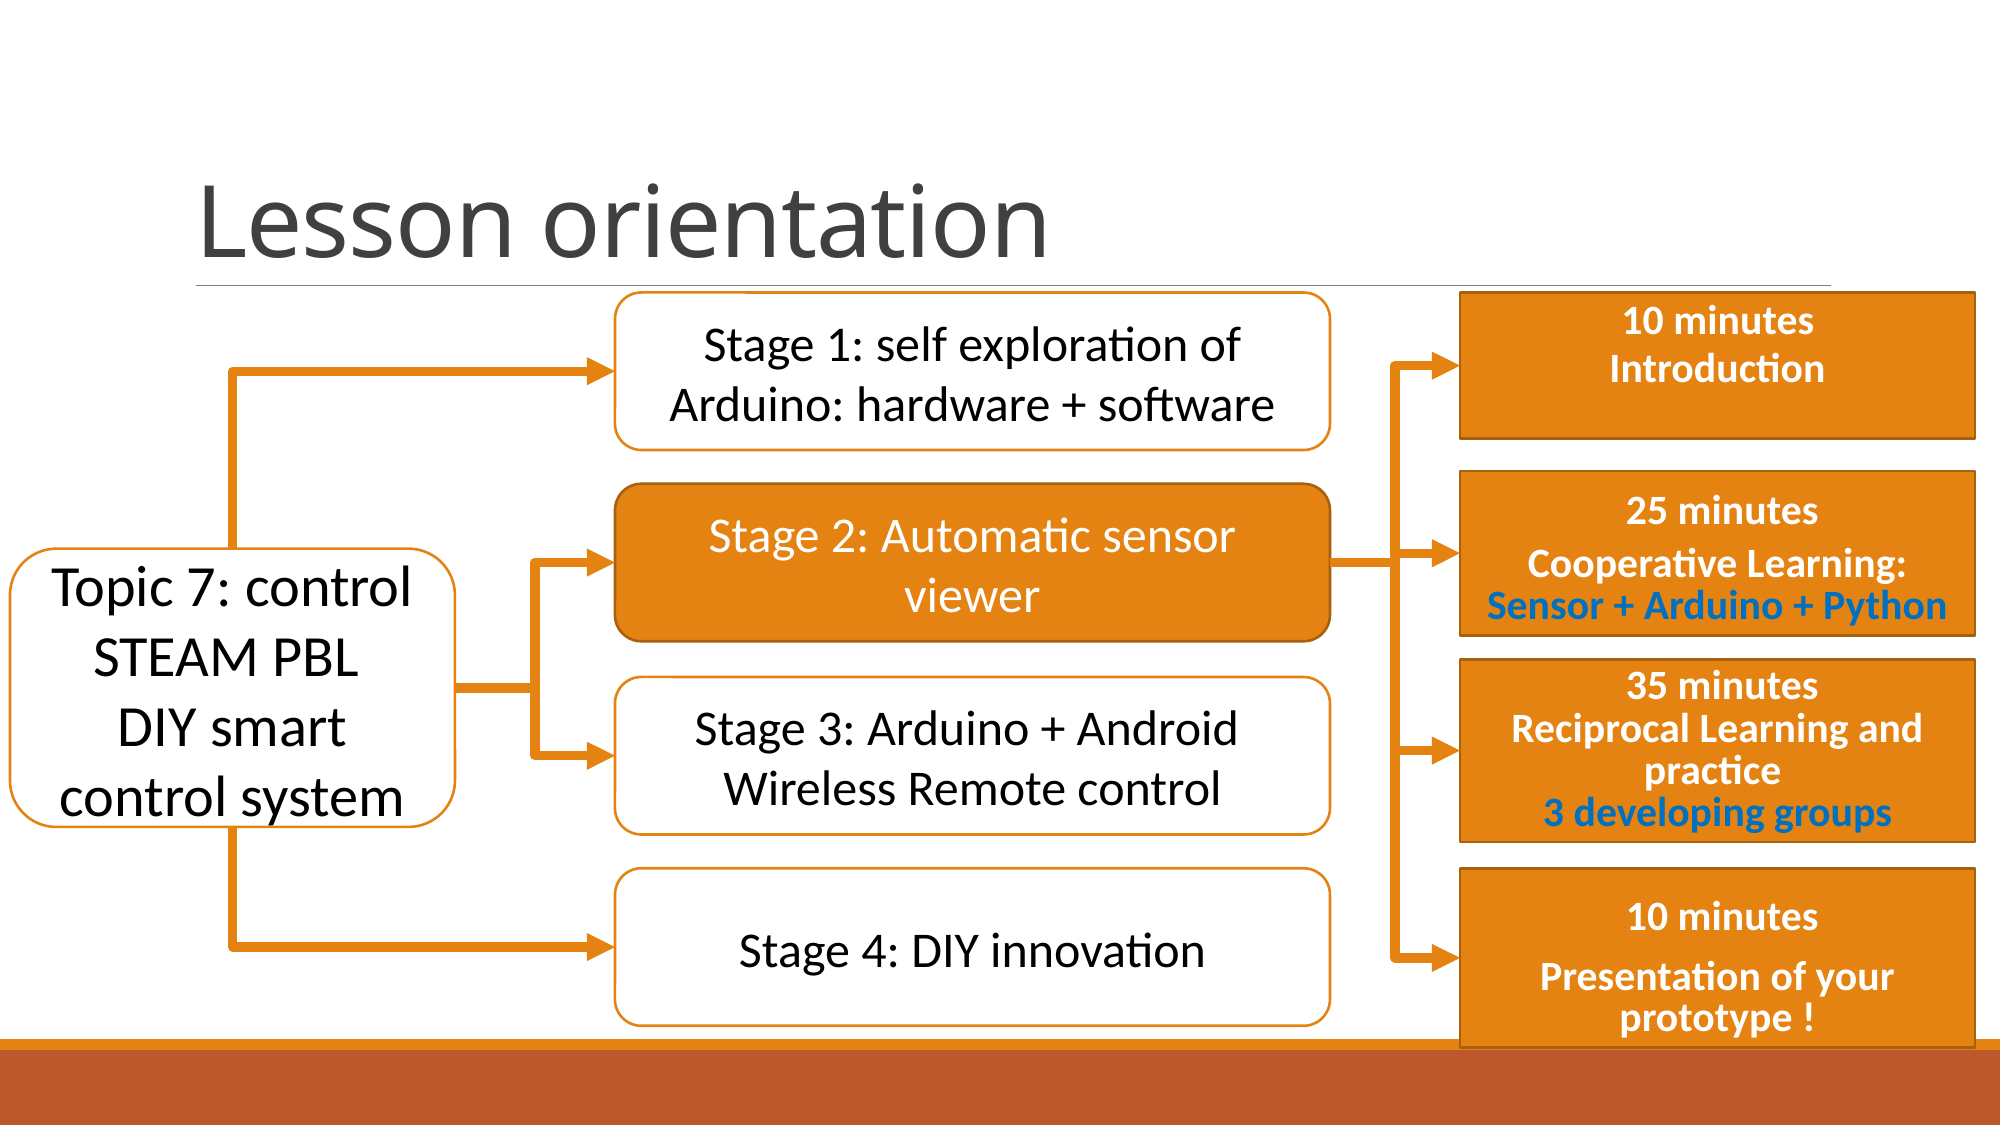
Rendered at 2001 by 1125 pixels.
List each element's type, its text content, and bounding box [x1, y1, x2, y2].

text_box Presentation of your prototype ! [1459, 867, 1976, 1049]
text_box Stage 1: self exploration of Arduino: hardware + software [613, 291, 1332, 452]
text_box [334, 268, 513, 652]
text_box Stage 3: Arduino + Android Wireless Remote control [613, 675, 1326, 836]
text_box 25 minutes [1611, 475, 1834, 541]
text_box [1329, 552, 1461, 560]
text_box 35 minutes [1611, 650, 1834, 715]
text_box Cooperative Learning: Sensor + Arduino + Python [1468, 470, 1976, 637]
text_box 10 minutes [1606, 285, 1830, 350]
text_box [363, 695, 485, 1079]
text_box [1329, 365, 1461, 551]
text_box 10 minutes [1611, 881, 1834, 947]
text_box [454, 561, 616, 686]
title Lesson orientation [180, 47, 1830, 285]
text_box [454, 687, 616, 757]
text_box Introduction [1459, 291, 1976, 440]
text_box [1329, 561, 1461, 959]
text_box Topic 7: control STEAM PBL DIY smart control system [8, 547, 451, 829]
text_box Stage 4: DIY innovation [613, 866, 1332, 1028]
text_box Stage 2: Automatic sensor viewer [613, 482, 1326, 643]
text_box Reciprocal Learning and practice 3 developing groups [1468, 658, 1976, 843]
